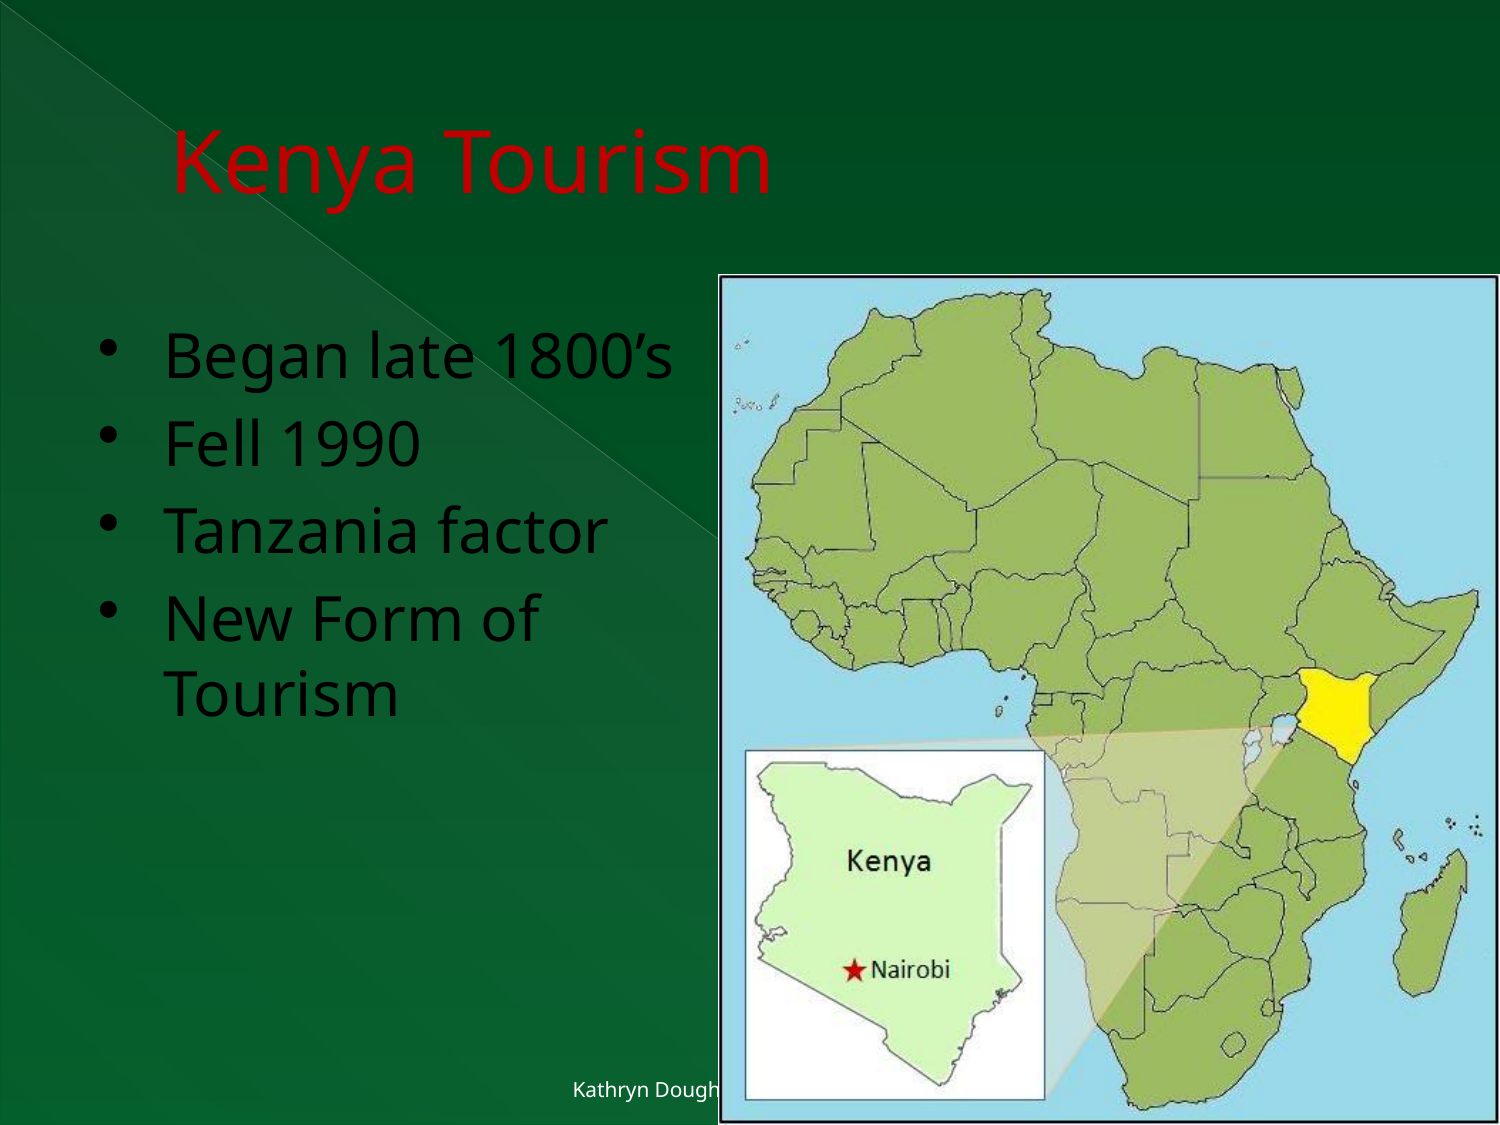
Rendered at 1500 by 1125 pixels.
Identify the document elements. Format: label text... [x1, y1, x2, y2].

footer Kathryn Dougherty [75, 1063, 708, 1113]
title Kenya Tourism [75, 43, 1425, 274]
list Began late 1800’s Fell 1990 Tanzania factor New Form of Tourism [75, 308, 708, 1059]
picture [718, 274, 1500, 1125]
